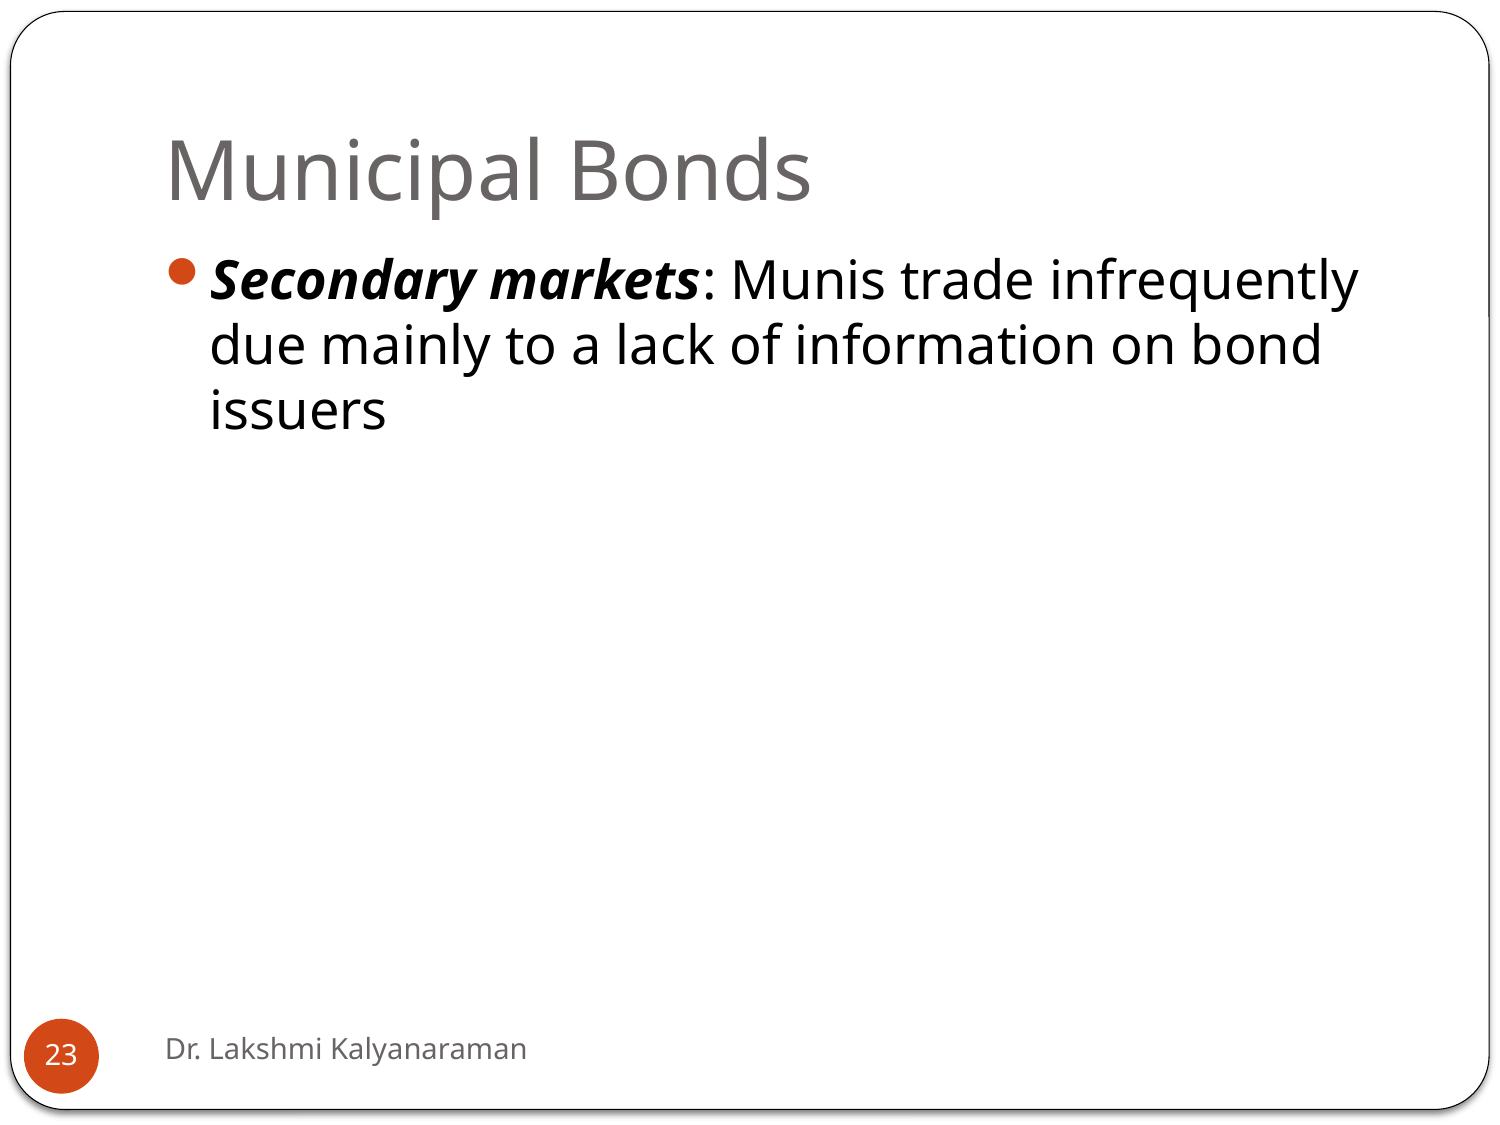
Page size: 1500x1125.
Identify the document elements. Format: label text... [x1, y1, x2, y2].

slide_number 23 [23, 1018, 99, 1094]
footer Dr. Lakshmi Kalyanaraman [150, 1012, 800, 1088]
list Secondary markets: Munis trade infrequently due mainly to a lack of information on bond issuers [150, 237, 1425, 988]
title Municipal Bonds [150, 45, 1425, 233]
